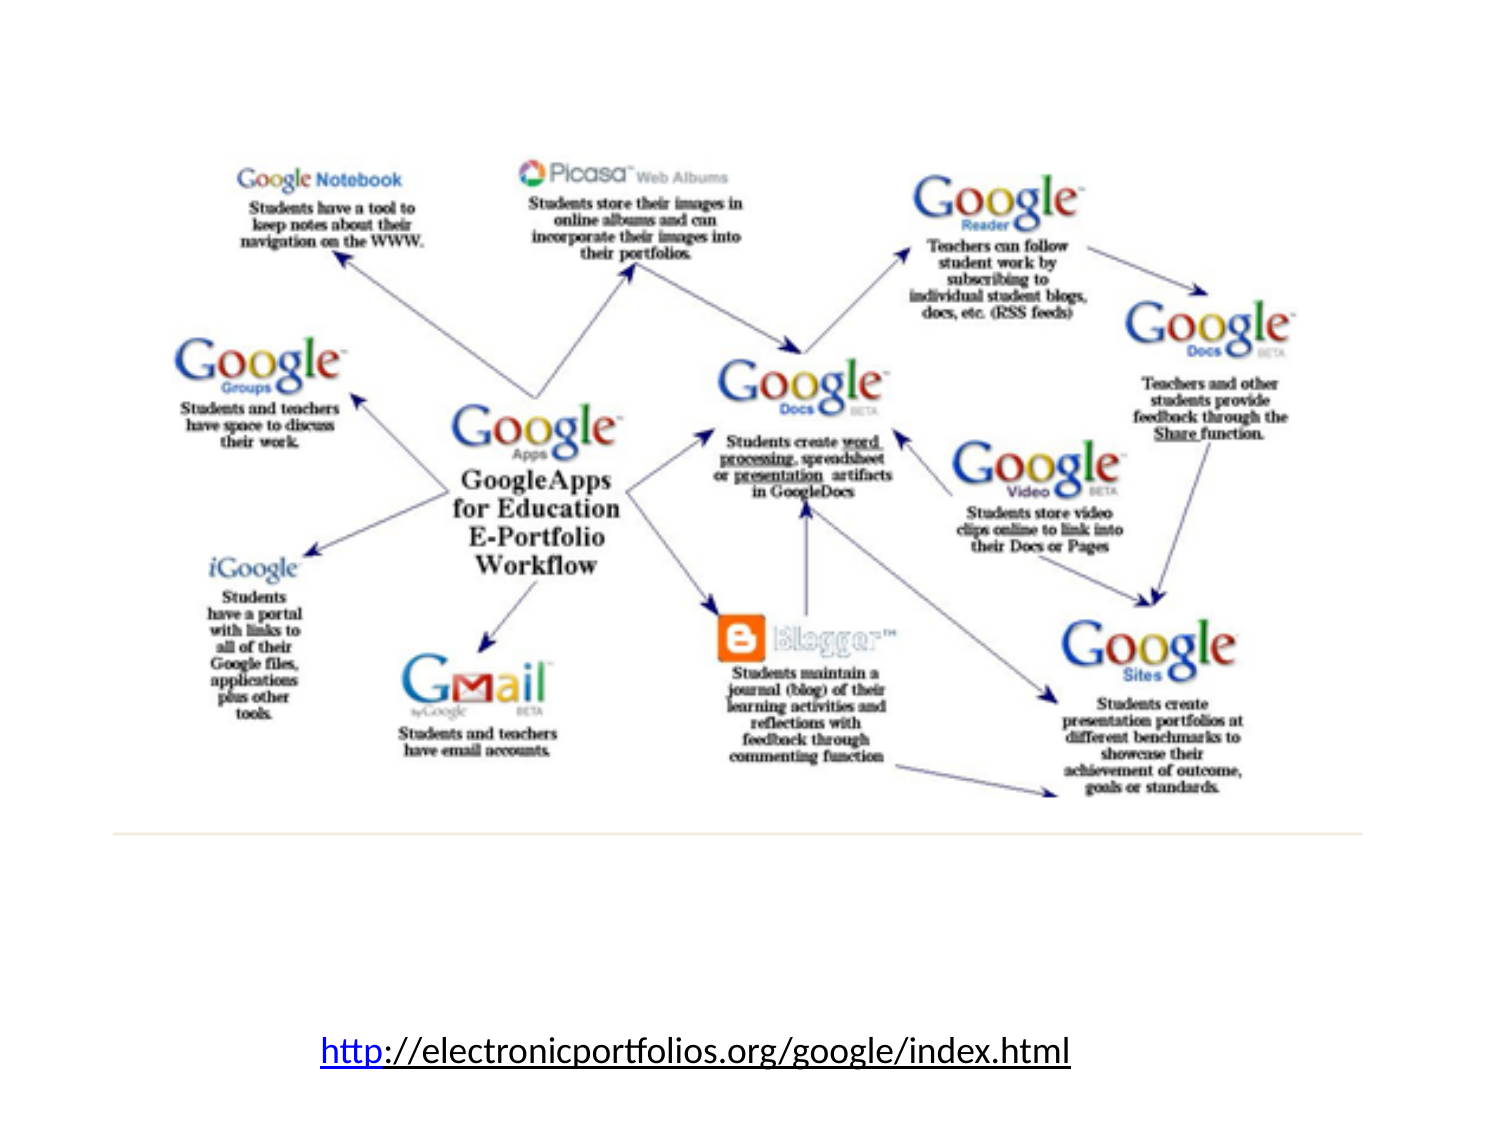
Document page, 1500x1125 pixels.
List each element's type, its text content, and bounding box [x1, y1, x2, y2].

text_box http://electronicportfolios.org/google/index.html [112, 1018, 1288, 1079]
picture [112, 87, 1363, 851]
